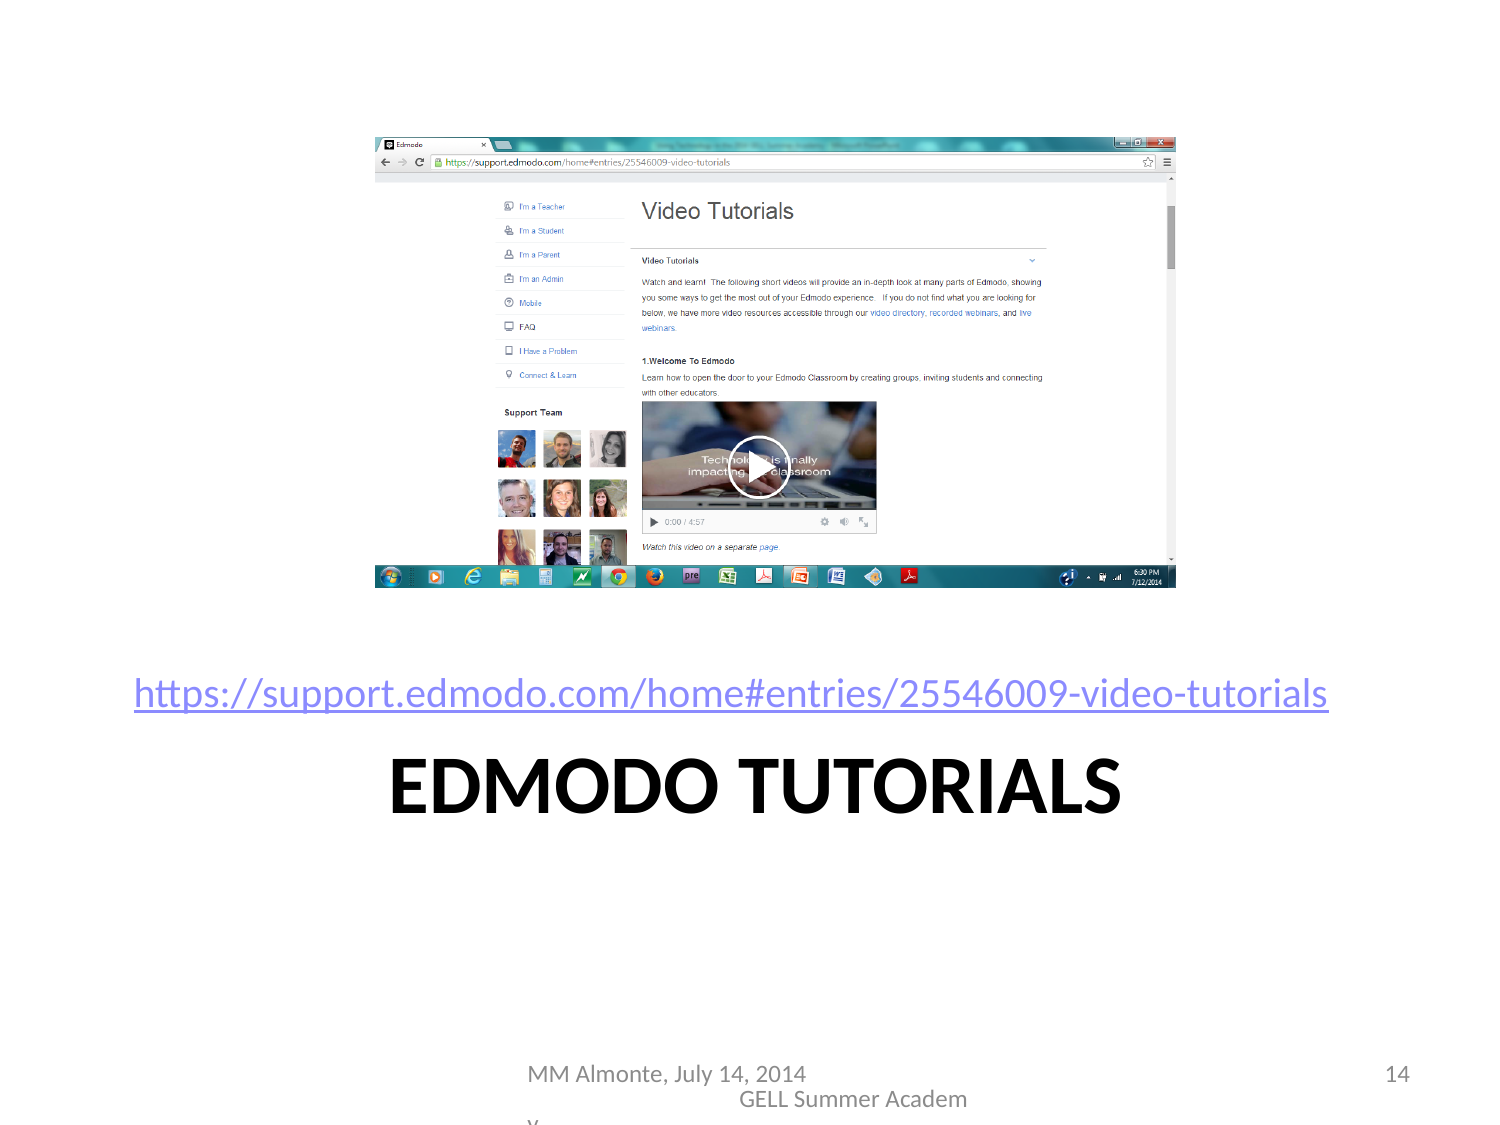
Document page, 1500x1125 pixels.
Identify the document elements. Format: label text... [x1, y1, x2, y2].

title Edmodo tutorials [118, 723, 1394, 947]
slide_number 14 [1074, 1042, 1425, 1103]
picture [374, 137, 1176, 588]
footer MM Almonte, July 14, 2014 GELL Summer Academy [512, 1042, 988, 1103]
list https://support.edmodo.com/home#entries/25546009-video-tutorials [118, 476, 1394, 723]
